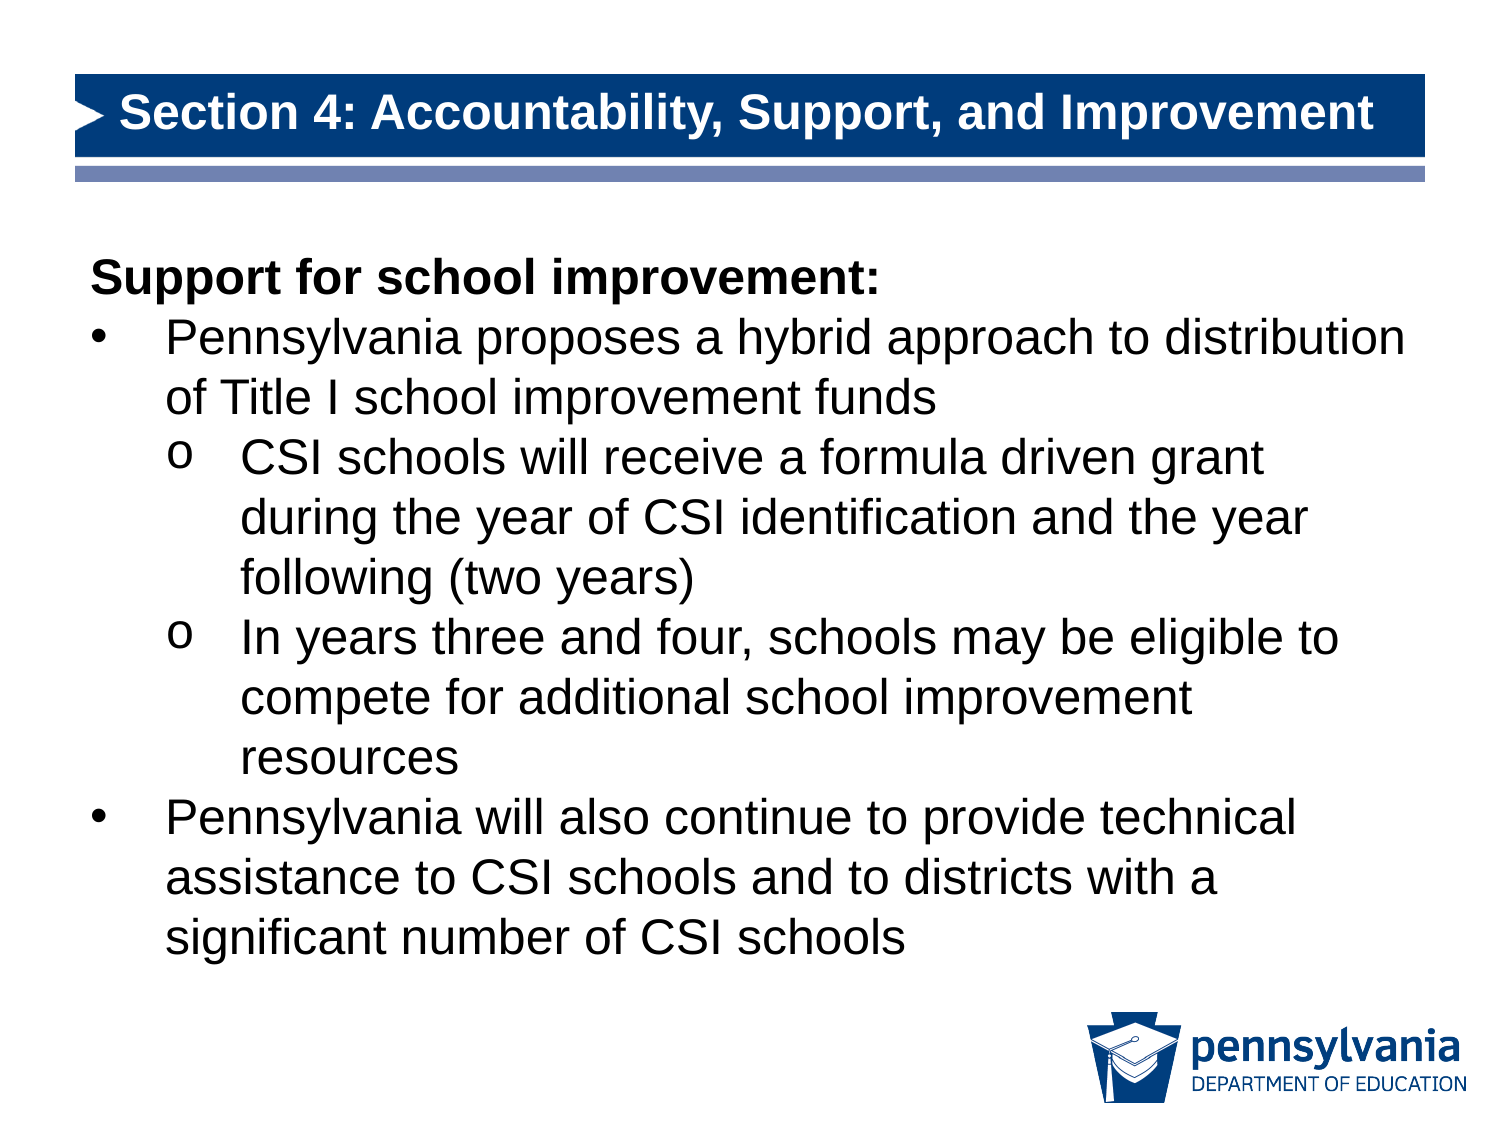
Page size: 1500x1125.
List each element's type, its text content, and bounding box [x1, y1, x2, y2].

picture [1087, 1012, 1466, 1103]
picture [74, 74, 1426, 182]
list Support for school improvement: Pennsylvania proposes a hybrid approach to distribution of Title I school improvement funds CSI schools will receive a formula driven grant during the year of CSI identification and the year following (two years) In years three and four, schools may be eligible to compete for additional school improvement resources Pennsylvania will also continue to provide technical assistance to CSI schools and to districts with a significant number of CSI schools [75, 237, 1425, 925]
